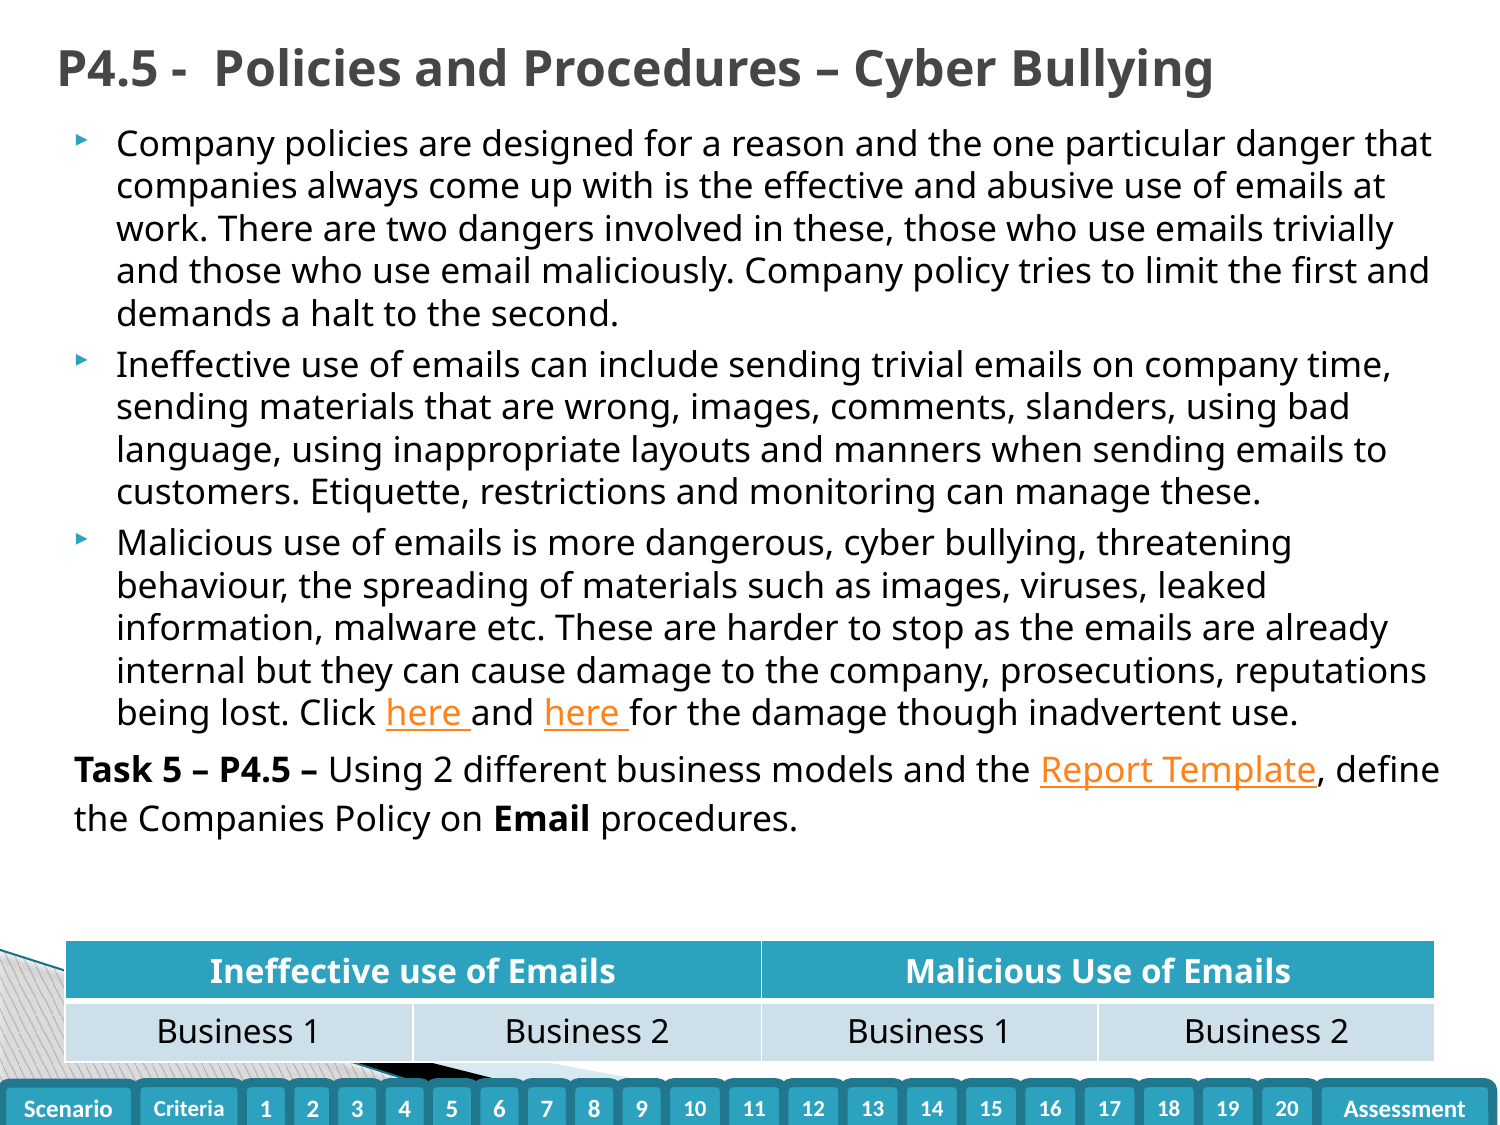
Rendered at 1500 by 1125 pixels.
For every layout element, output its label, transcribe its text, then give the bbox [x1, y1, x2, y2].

table_cell Business 2 [1099, 1004, 1434, 1061]
table_cell Business 1 [762, 1004, 1097, 1061]
table_header Malicious Use of Emails [762, 941, 1434, 998]
table_cell Business 1 [66, 1004, 412, 1061]
table_header Ineffective use of Emails [66, 941, 761, 998]
table_cell Business 2 [414, 1004, 761, 1061]
title P4.5 - Policies and Procedures – Cyber Bullying [41, 19, 1459, 114]
list Company policies are designed for a reason and the one particular danger that companies always come up with is the effective and abusive use of emails at work. There are two dangers involved in these, those who use emails trivially and those who use email maliciously. Company policy tries to limit the first and demands a halt to the second. Ineffective use of emails can include sending trivial emails on company time, sending materials that are wrong, images, comments, slanders, using bad language, using inappropriate layouts and manners when sending emails to customers. Etiquette, restrictions and monitoring can manage these. Malicious use of emails is more dangerous, cyber bullying, threatening behaviour, the spreading of materials such as images, viruses, leaked information, malware etc. These are harder to stop as the emails are already internal but they can cause damage to the company, prosecutions, reputations being lost. Click here and here for the damage though inadvertent use. Task 5 – P4.5 – Using 2 different business models and the Report Template, define the Companies Policy on Email procedures. [41, 113, 1471, 905]
